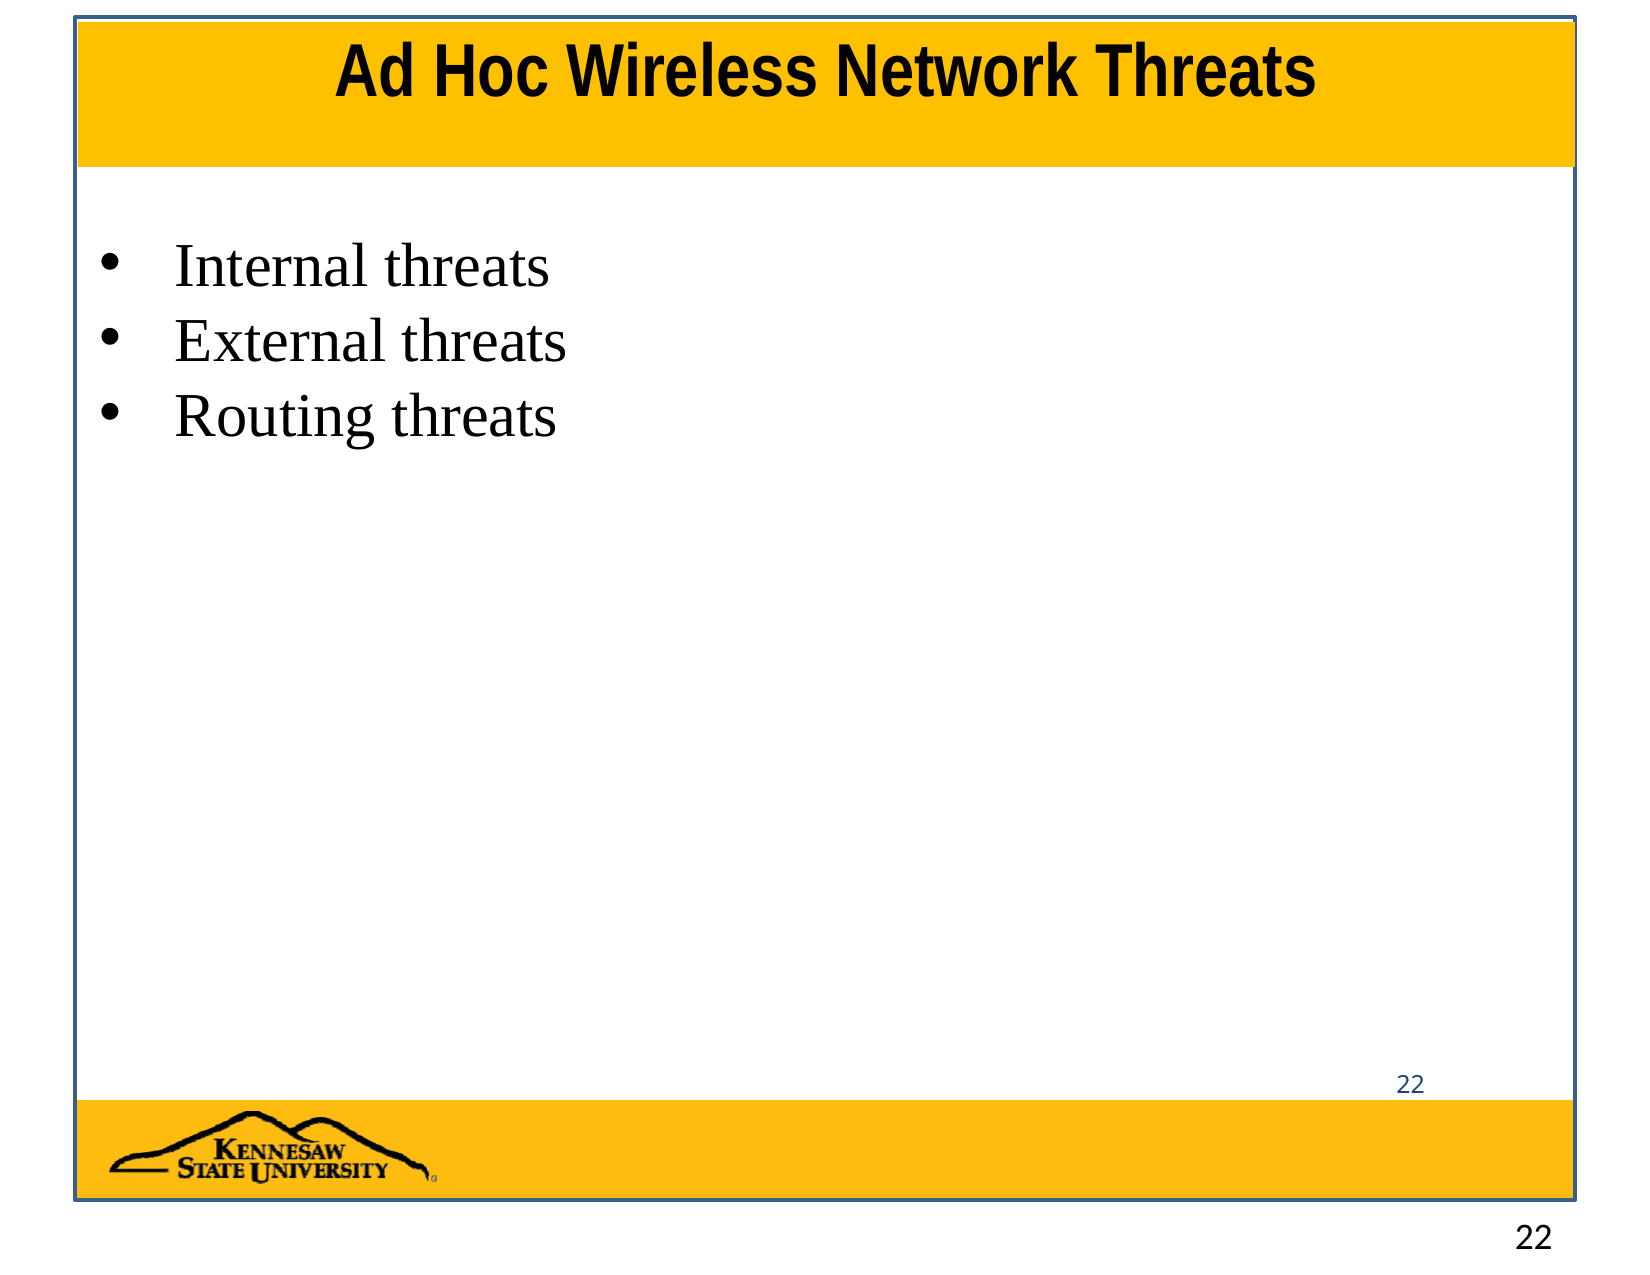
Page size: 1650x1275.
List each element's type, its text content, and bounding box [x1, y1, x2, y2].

picture [108, 1111, 437, 1184]
title Ad Hoc Wireless Network Threats [77, 21, 1575, 167]
list Internal threats External threats Routing threats [99, 223, 1550, 451]
slide_number 22 [1299, 1042, 1425, 1103]
